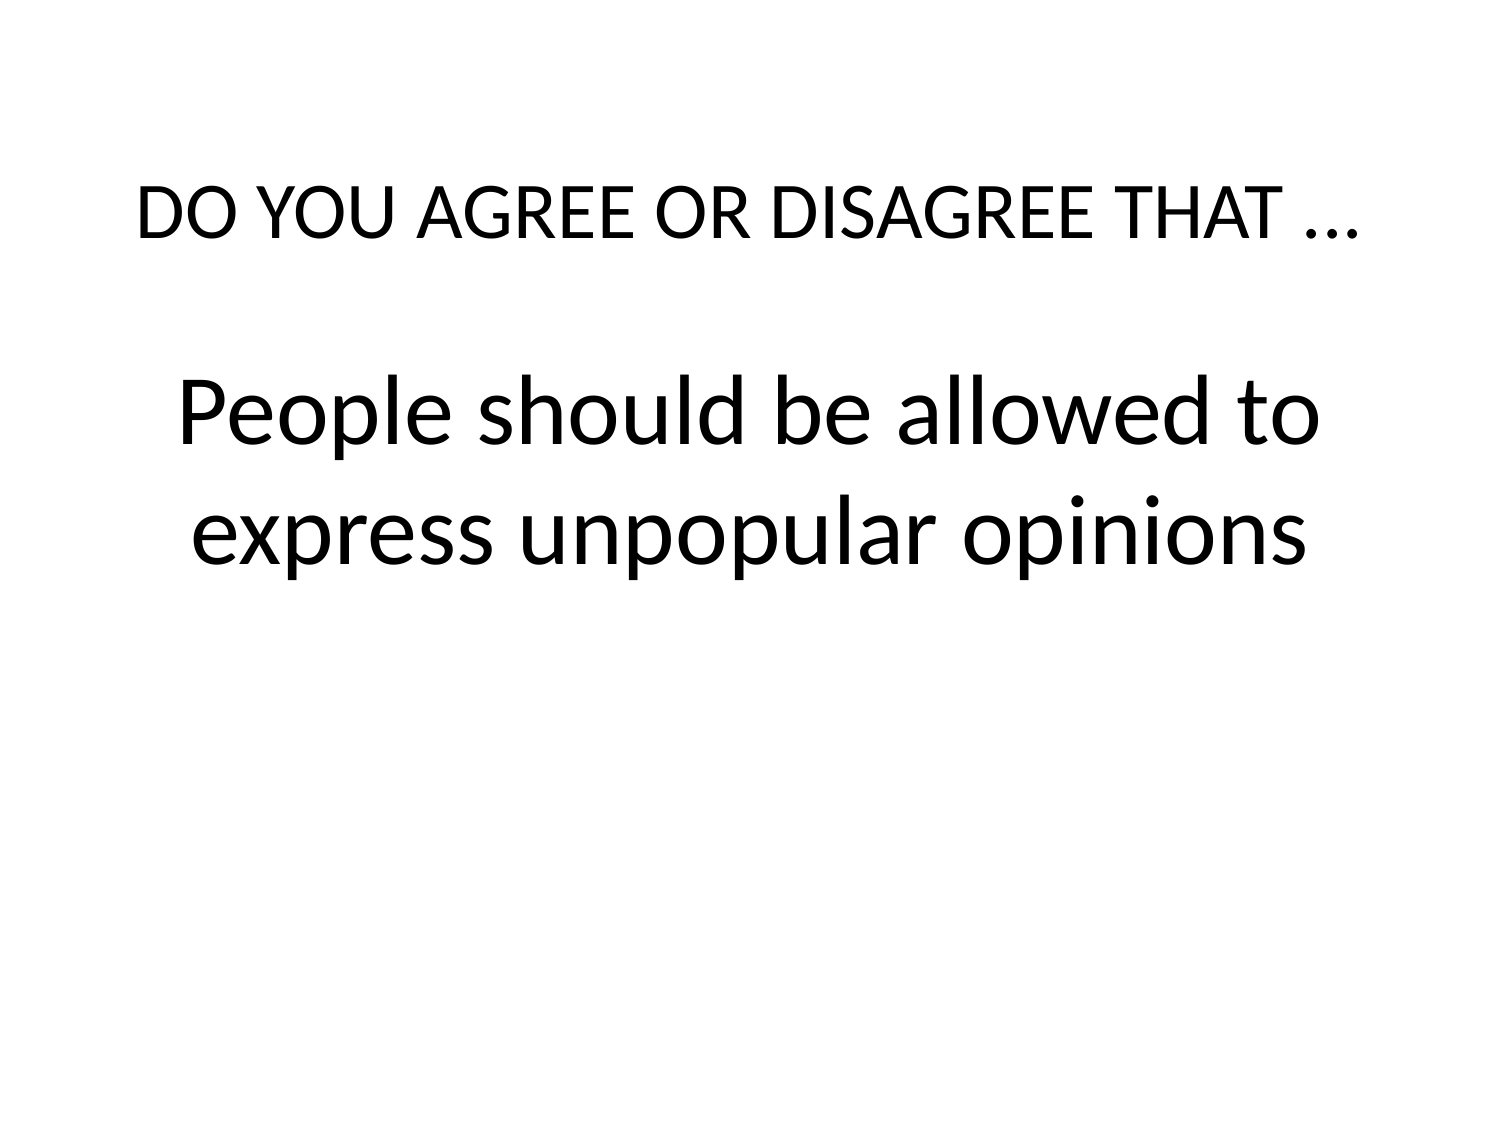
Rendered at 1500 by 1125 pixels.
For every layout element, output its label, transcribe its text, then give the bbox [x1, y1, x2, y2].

list People should be allowed to express unpopular opinions [75, 337, 1425, 1005]
title DO YOU AGREE OR DISAGREE THAT ... [75, 112, 1425, 300]
